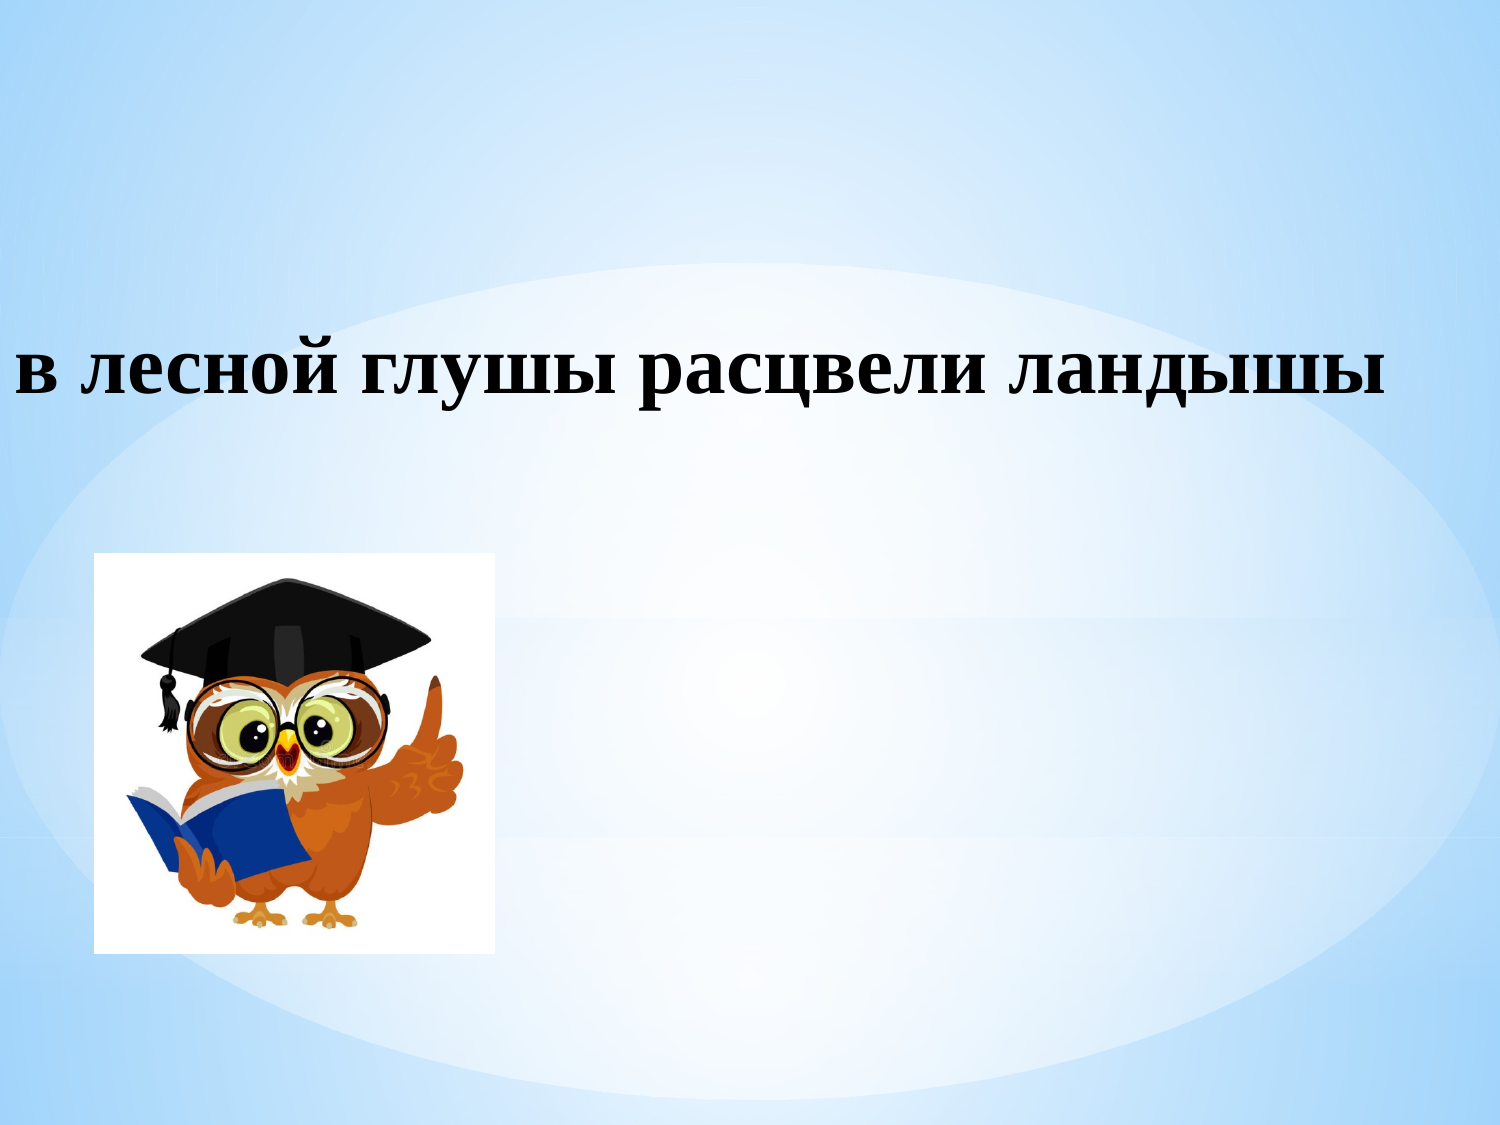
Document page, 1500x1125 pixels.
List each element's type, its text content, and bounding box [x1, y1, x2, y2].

text_box в лесной глушы расцвели ландышы [0, 302, 1500, 583]
picture [94, 552, 495, 954]
